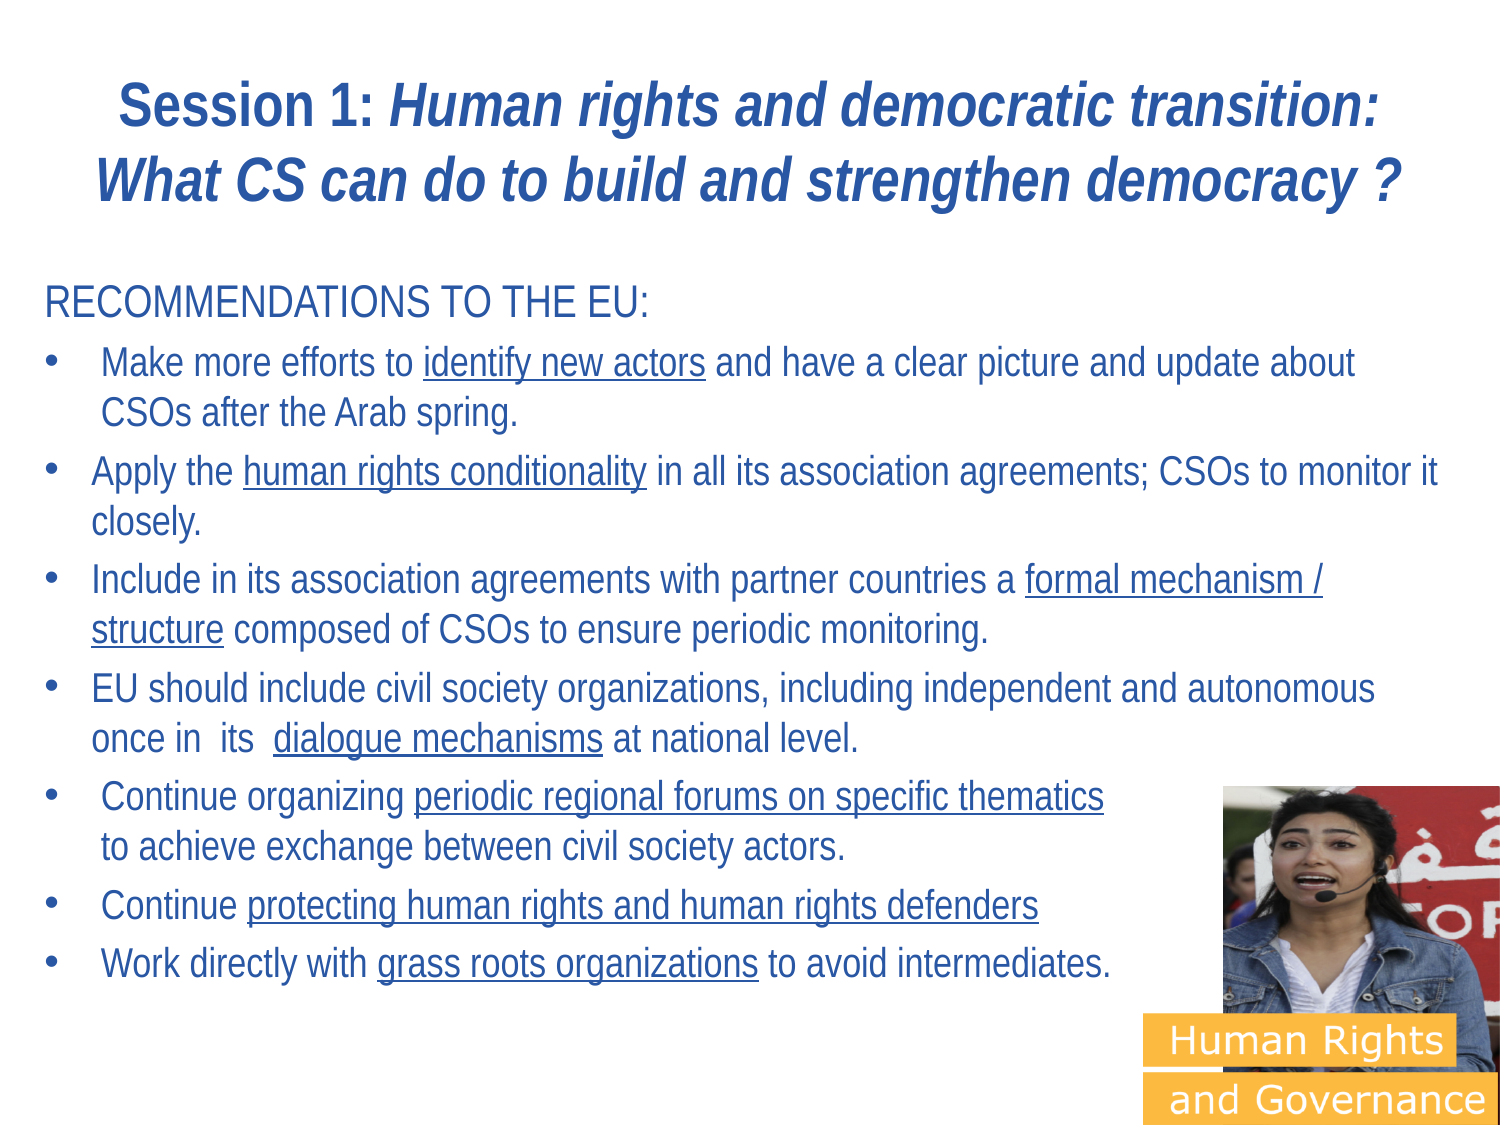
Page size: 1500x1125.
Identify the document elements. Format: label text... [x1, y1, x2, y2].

picture [1143, 786, 1500, 1125]
list RECOMMENDATIONS TO THE EU: Make more efforts to identify new actors and have a clear picture and update about CSOs after the Arab spring. Apply the human rights conditionality in all its association agreements; CSOs to monitor it closely. Include in its association agreements with partner countries a formal mechanism / structure composed of CSOs to ensure periodic monitoring. EU should include civil society organizations, including independent and autonomous once in its dialogue mechanisms at national level. Continue organizing periodic regional forums on specific thematics to achieve exchange between civil society actors. Continue protecting human rights and human rights defenders Work directly with grass roots organizations to avoid intermediates. [29, 219, 1471, 1047]
title Session 1: Human rights and democratic transition: What CS can do to build and strengthen democracy ? [75, 45, 1425, 219]
